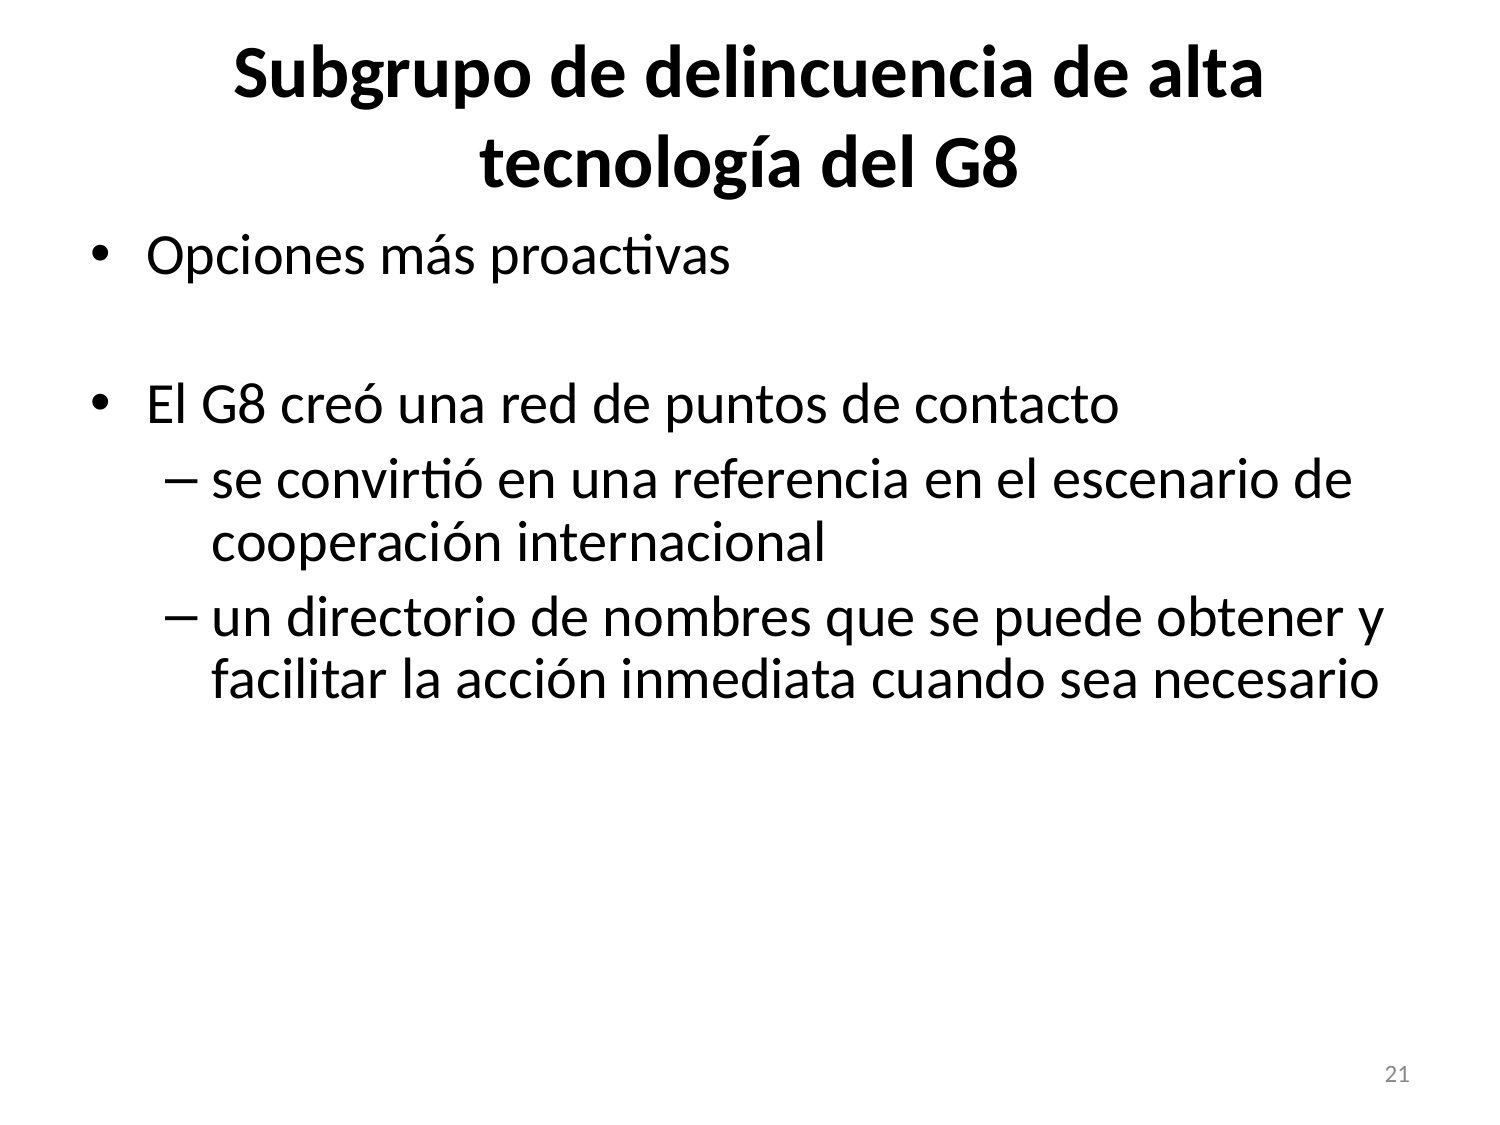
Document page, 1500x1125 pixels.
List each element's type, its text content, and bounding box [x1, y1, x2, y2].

list Opciones más proactivas El G8 creó una red de puntos de contacto se convirtió en una referencia en el escenario de cooperación internacional un directorio de nombres que se puede obtener y facilitar la acción inmediata cuando sea necesario [75, 216, 1425, 960]
slide_number 21 [1074, 1042, 1425, 1103]
title Subgrupo de delincuencia de alta tecnología del G8 [75, 29, 1425, 195]
